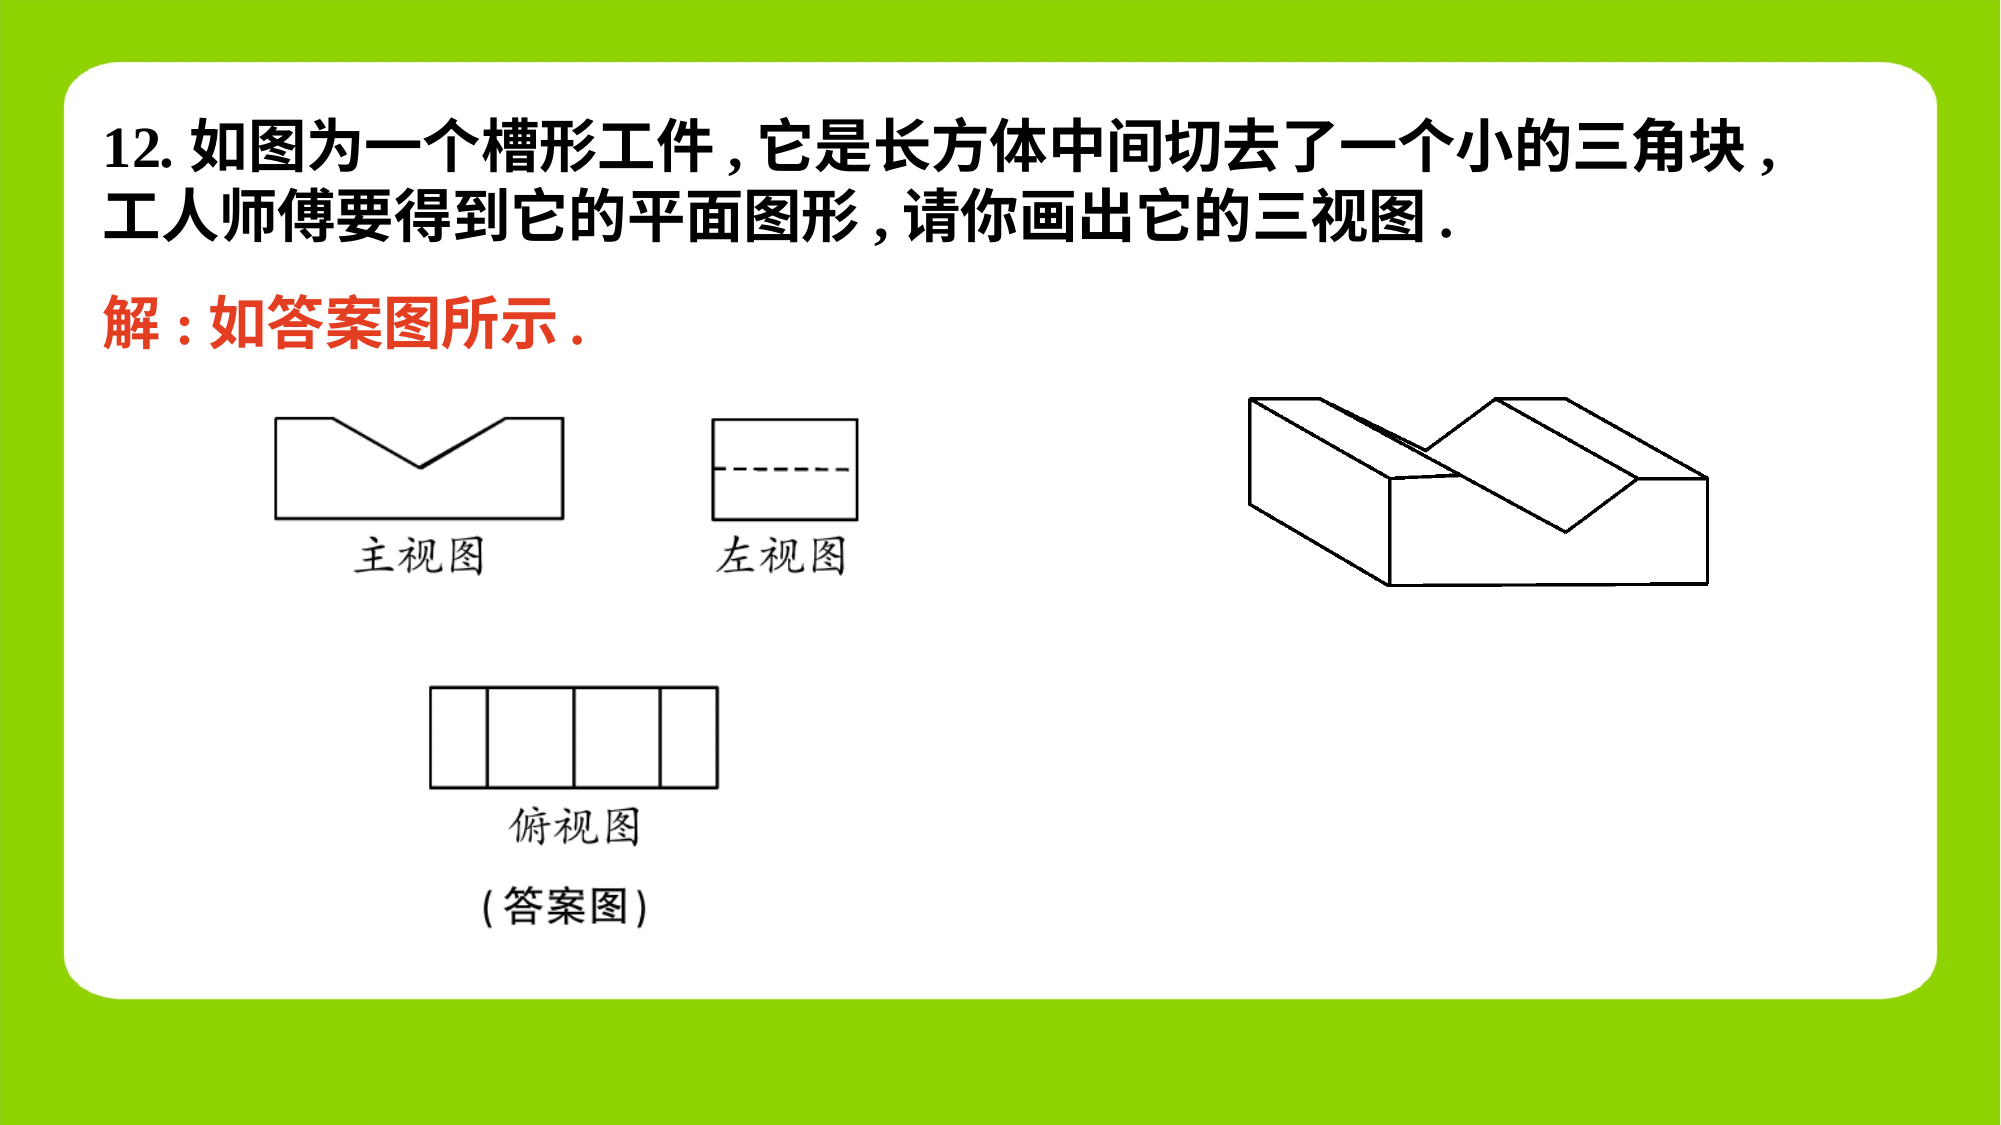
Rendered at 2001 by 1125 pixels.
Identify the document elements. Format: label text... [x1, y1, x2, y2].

text_box 12.如图为一个槽形工件,它是长方体中间切去了一个小的三角块,工人师傅要得到它的平面图形,请你画出它的三视图. [88, 101, 1849, 257]
picture [0, 0, 2001, 1125]
text_box 解:如答案图所示. [88, 279, 741, 364]
